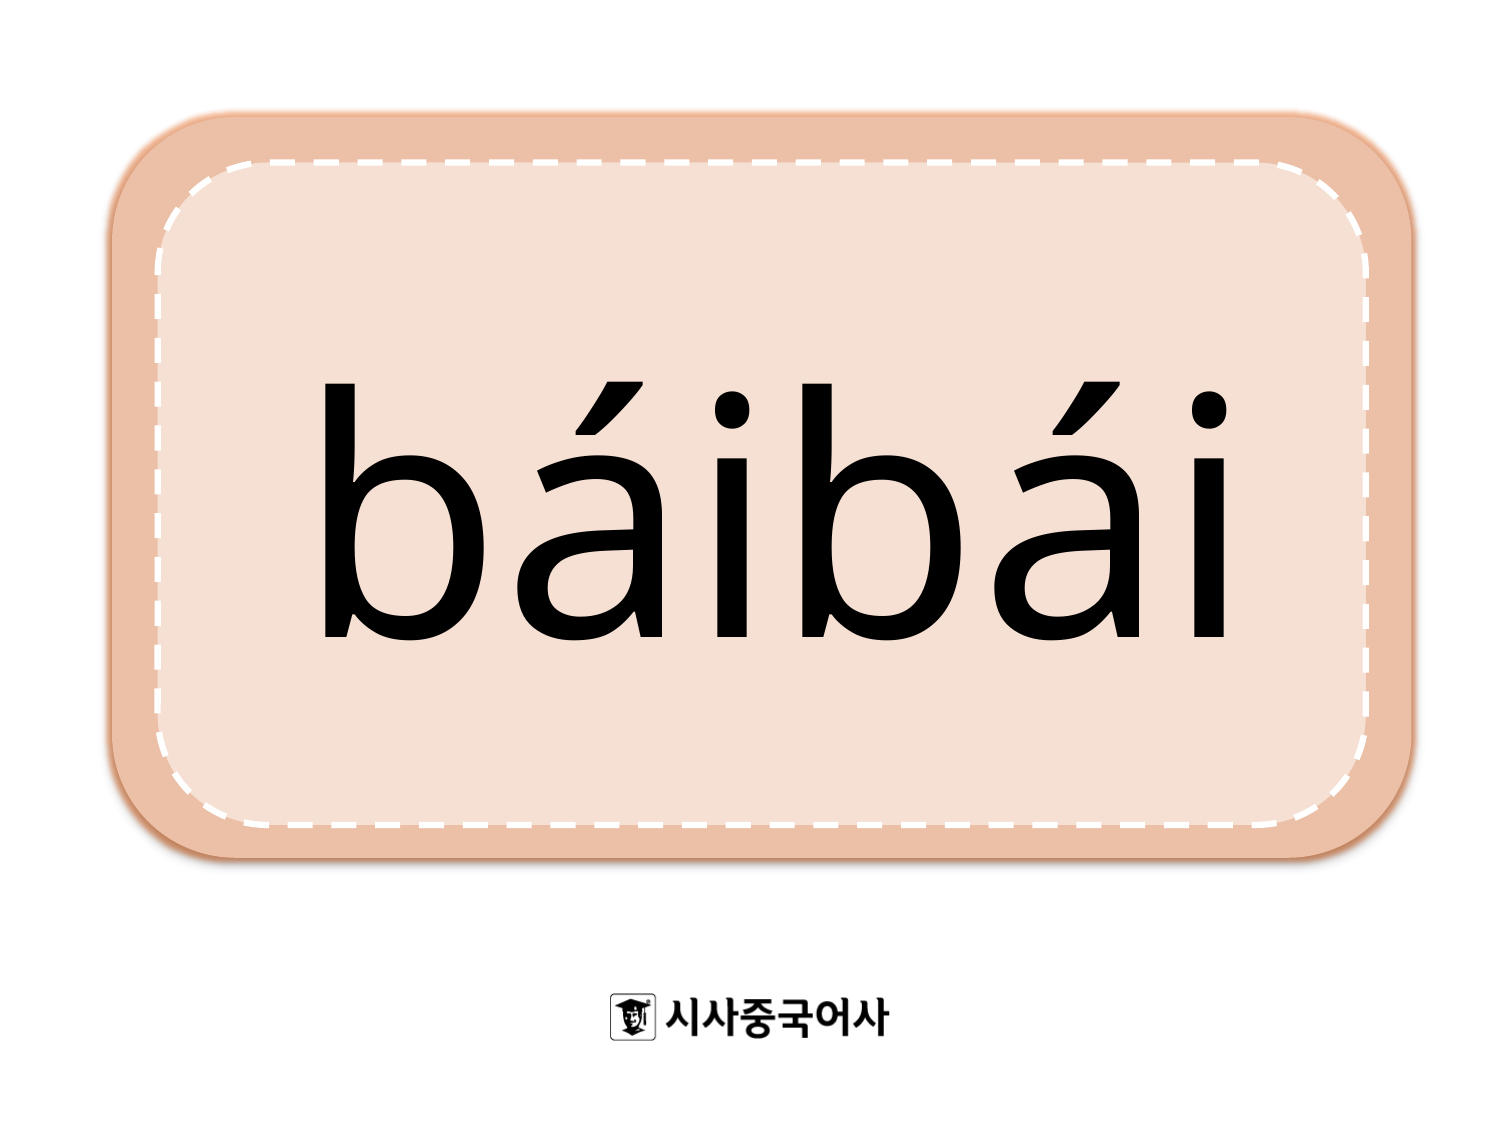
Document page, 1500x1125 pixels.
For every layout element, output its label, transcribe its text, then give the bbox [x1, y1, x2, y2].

text_box báibái [171, 172, 1380, 836]
picture [602, 987, 898, 1047]
